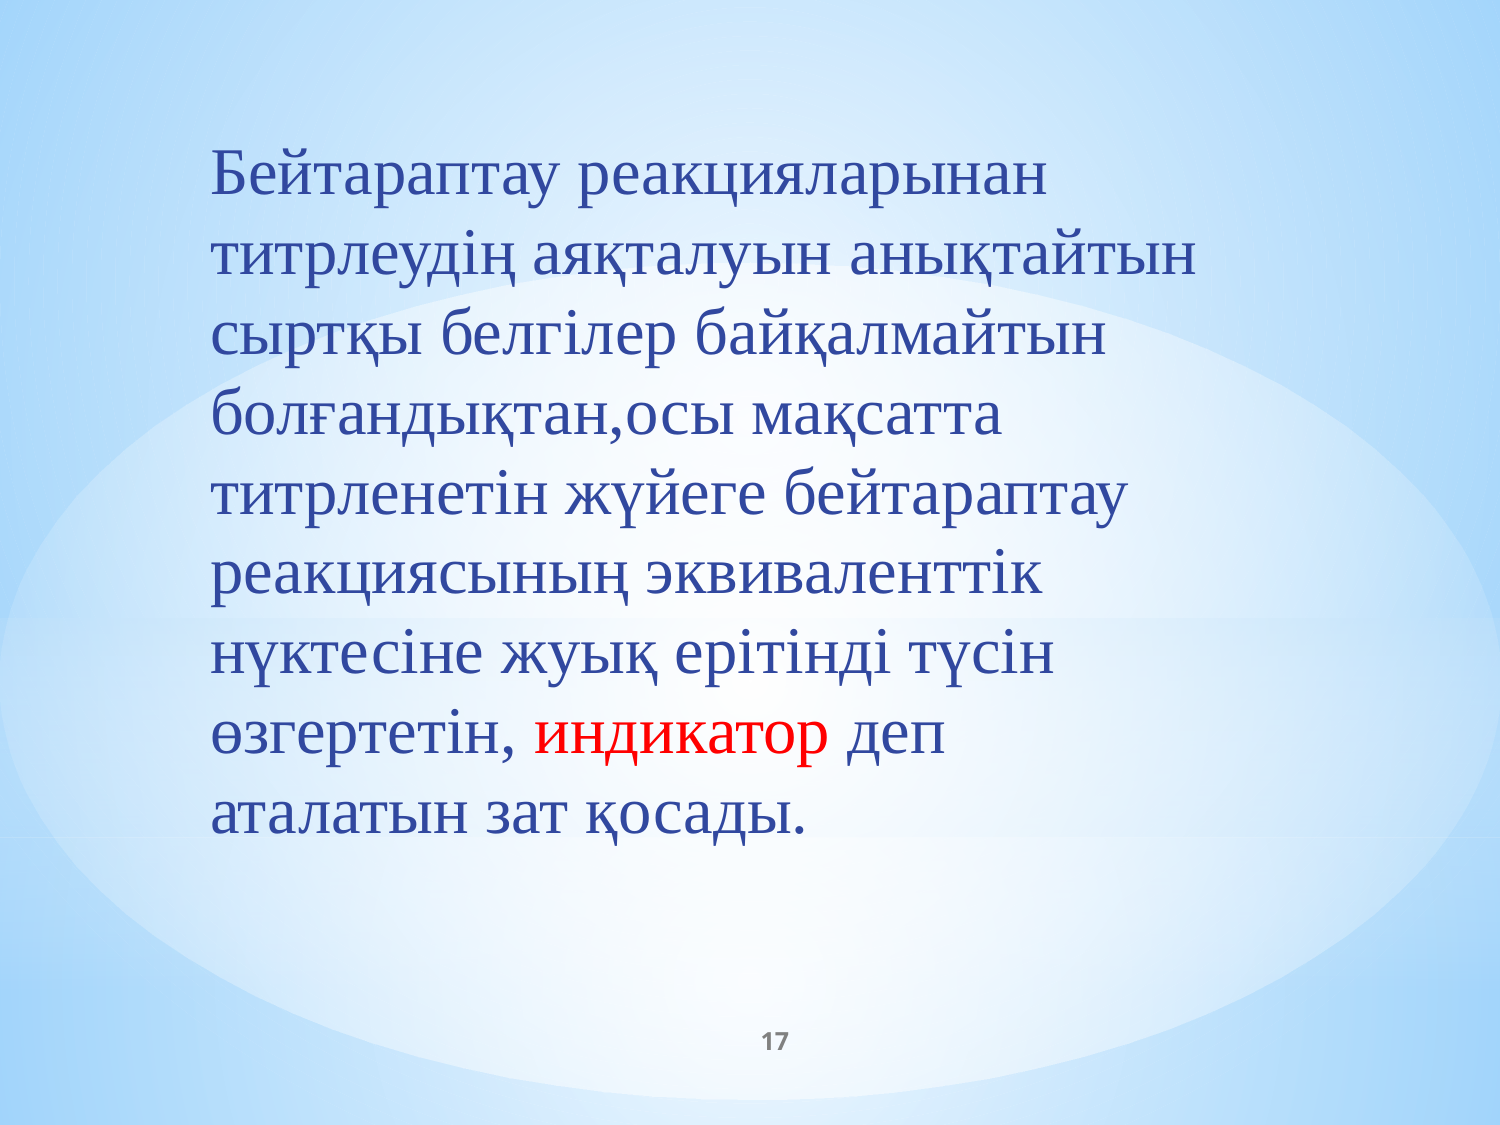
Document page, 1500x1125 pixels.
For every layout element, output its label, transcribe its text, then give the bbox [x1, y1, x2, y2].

slide_number 17 [624, 1012, 925, 1073]
list Бейтараптау реакцияларынан титрлеудің аяқталуын анықтайтын сыртқы белгілер байқалмайтын болғандықтан,осы мақсатта титрленетін жүйеге бейтараптау реакциясының эквиваленттік нүктесіне жуық ерітінді түсін өзгертетін, индикатор деп аталатын зат қосады. [187, 119, 1238, 691]
